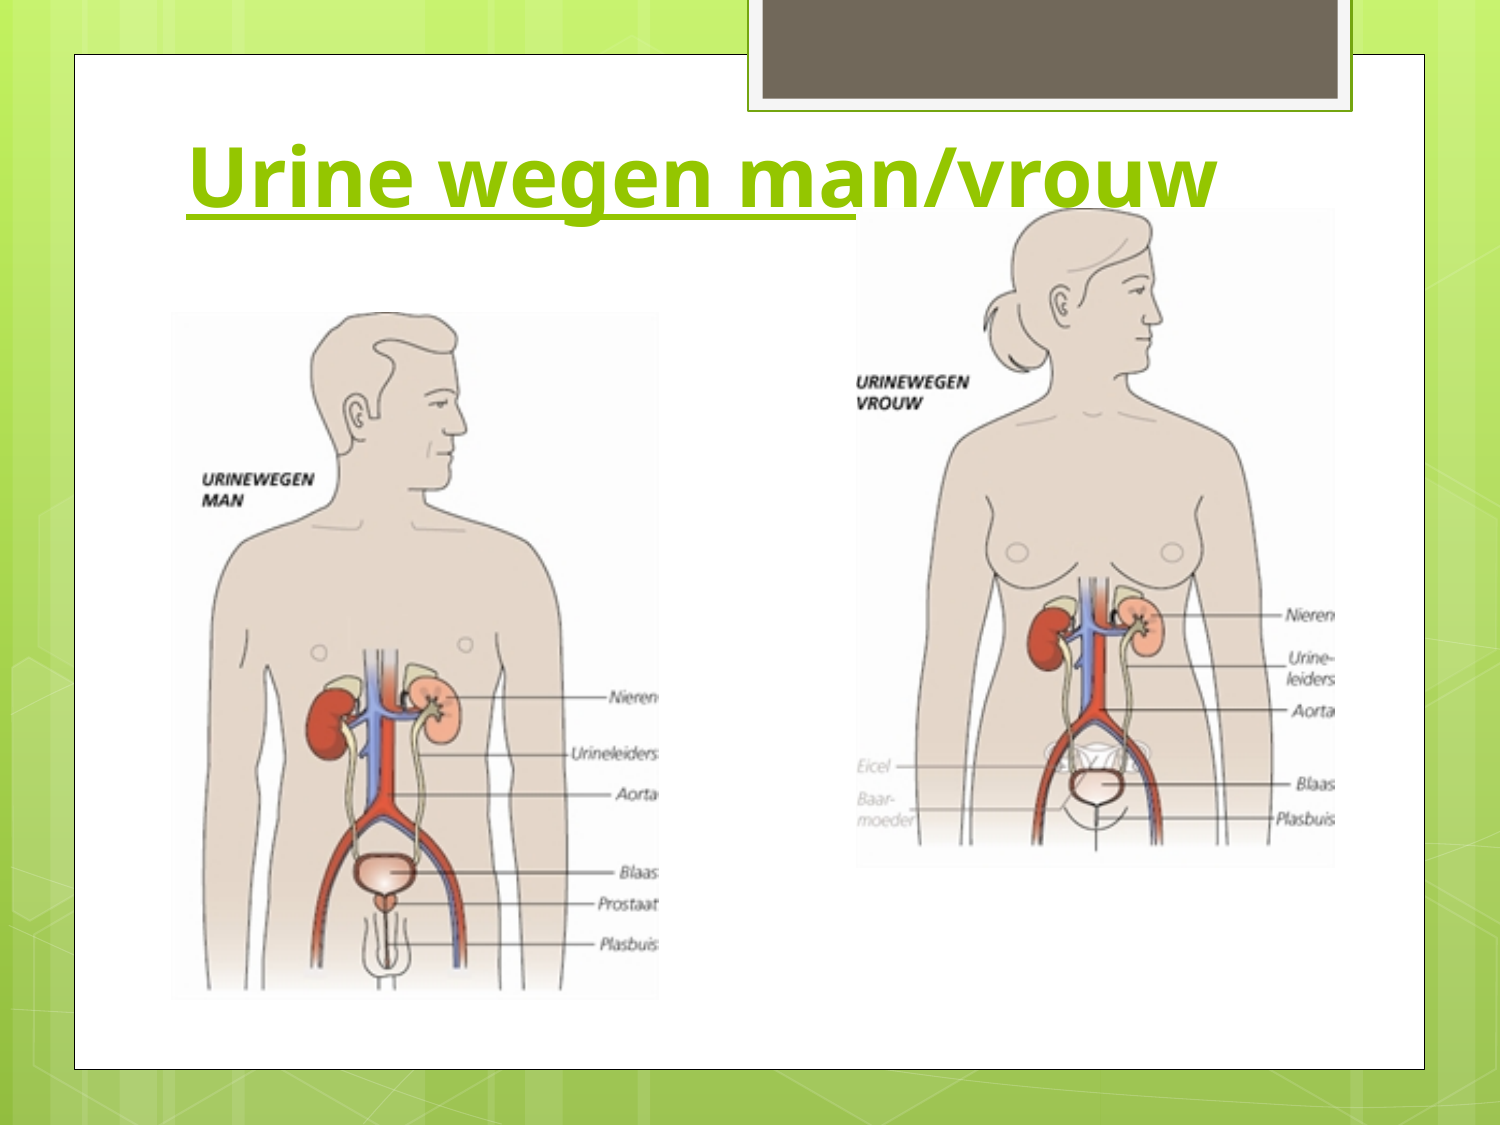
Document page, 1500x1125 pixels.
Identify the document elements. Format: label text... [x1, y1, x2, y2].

picture [855, 207, 1335, 868]
title Urine wegen man/vrouw [171, 90, 1324, 232]
picture [170, 312, 659, 1000]
